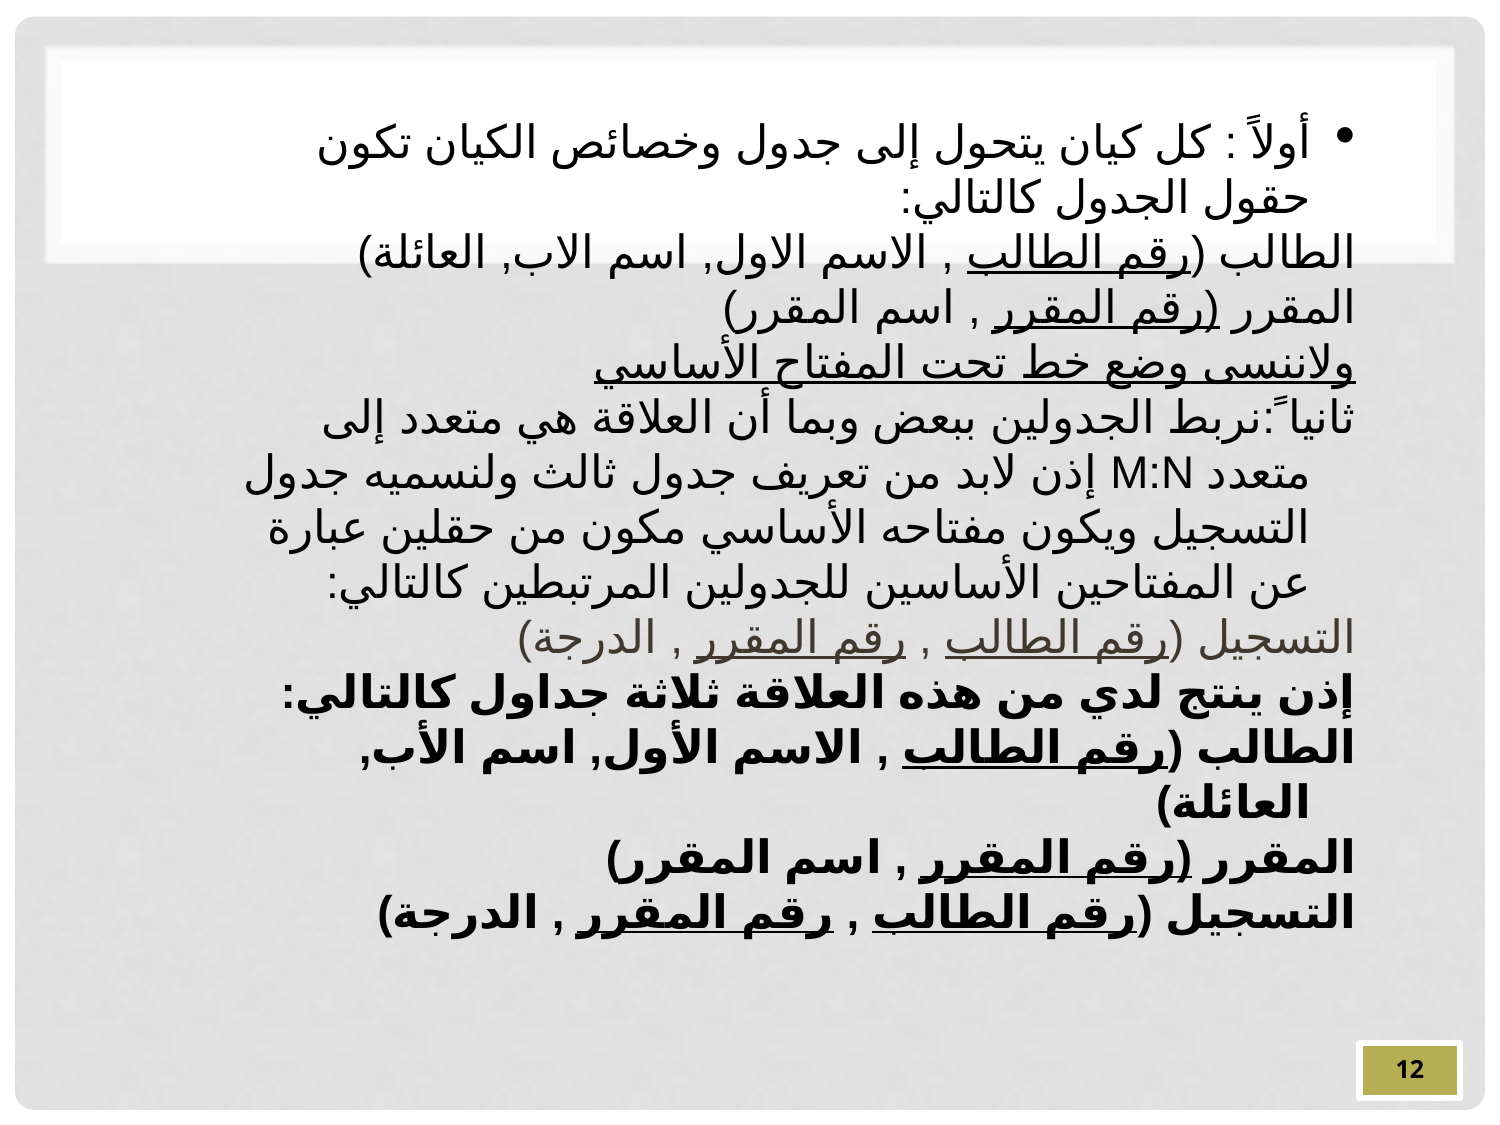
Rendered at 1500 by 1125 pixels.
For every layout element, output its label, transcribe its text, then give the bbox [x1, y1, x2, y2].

slide_number 12 [1356, 1040, 1463, 1101]
text_box أولاً : كل كيان يتحول إلى جدول وخصائص الكيان تكون حقول الجدول كالتالي: الطالب (رقم الطالب , الاسم الاول, اسم الاب, العائلة) المقرر (رقم المقرر , اسم المقرر) ولاننسى وضع خط تحت المفتاح الأساسي ثانيا ً:نربط الجدولين ببعض وبما أن العلاقة هي متعدد إلى متعدد M:N إذن لابد من تعريف جدول ثالث ولنسميه جدول التسجيل ويكون مفتاحه الأساسي مكون من حقلين عبارة عن المفتاحين الأساسين للجدولين المرتبطين كالتالي: التسجيل (رقم الطالب , رقم المقرر , الدرجة) إذن ينتج لدي من هذه العلاقة ثلاثة جداول كالتالي: الطالب (رقم الطالب , الاسم الأول, اسم الأب, العائلة) المقرر (رقم المقرر , اسم المقرر) التسجيل (رقم الطالب , رقم المقرر , الدرجة) [199, 105, 1371, 945]
